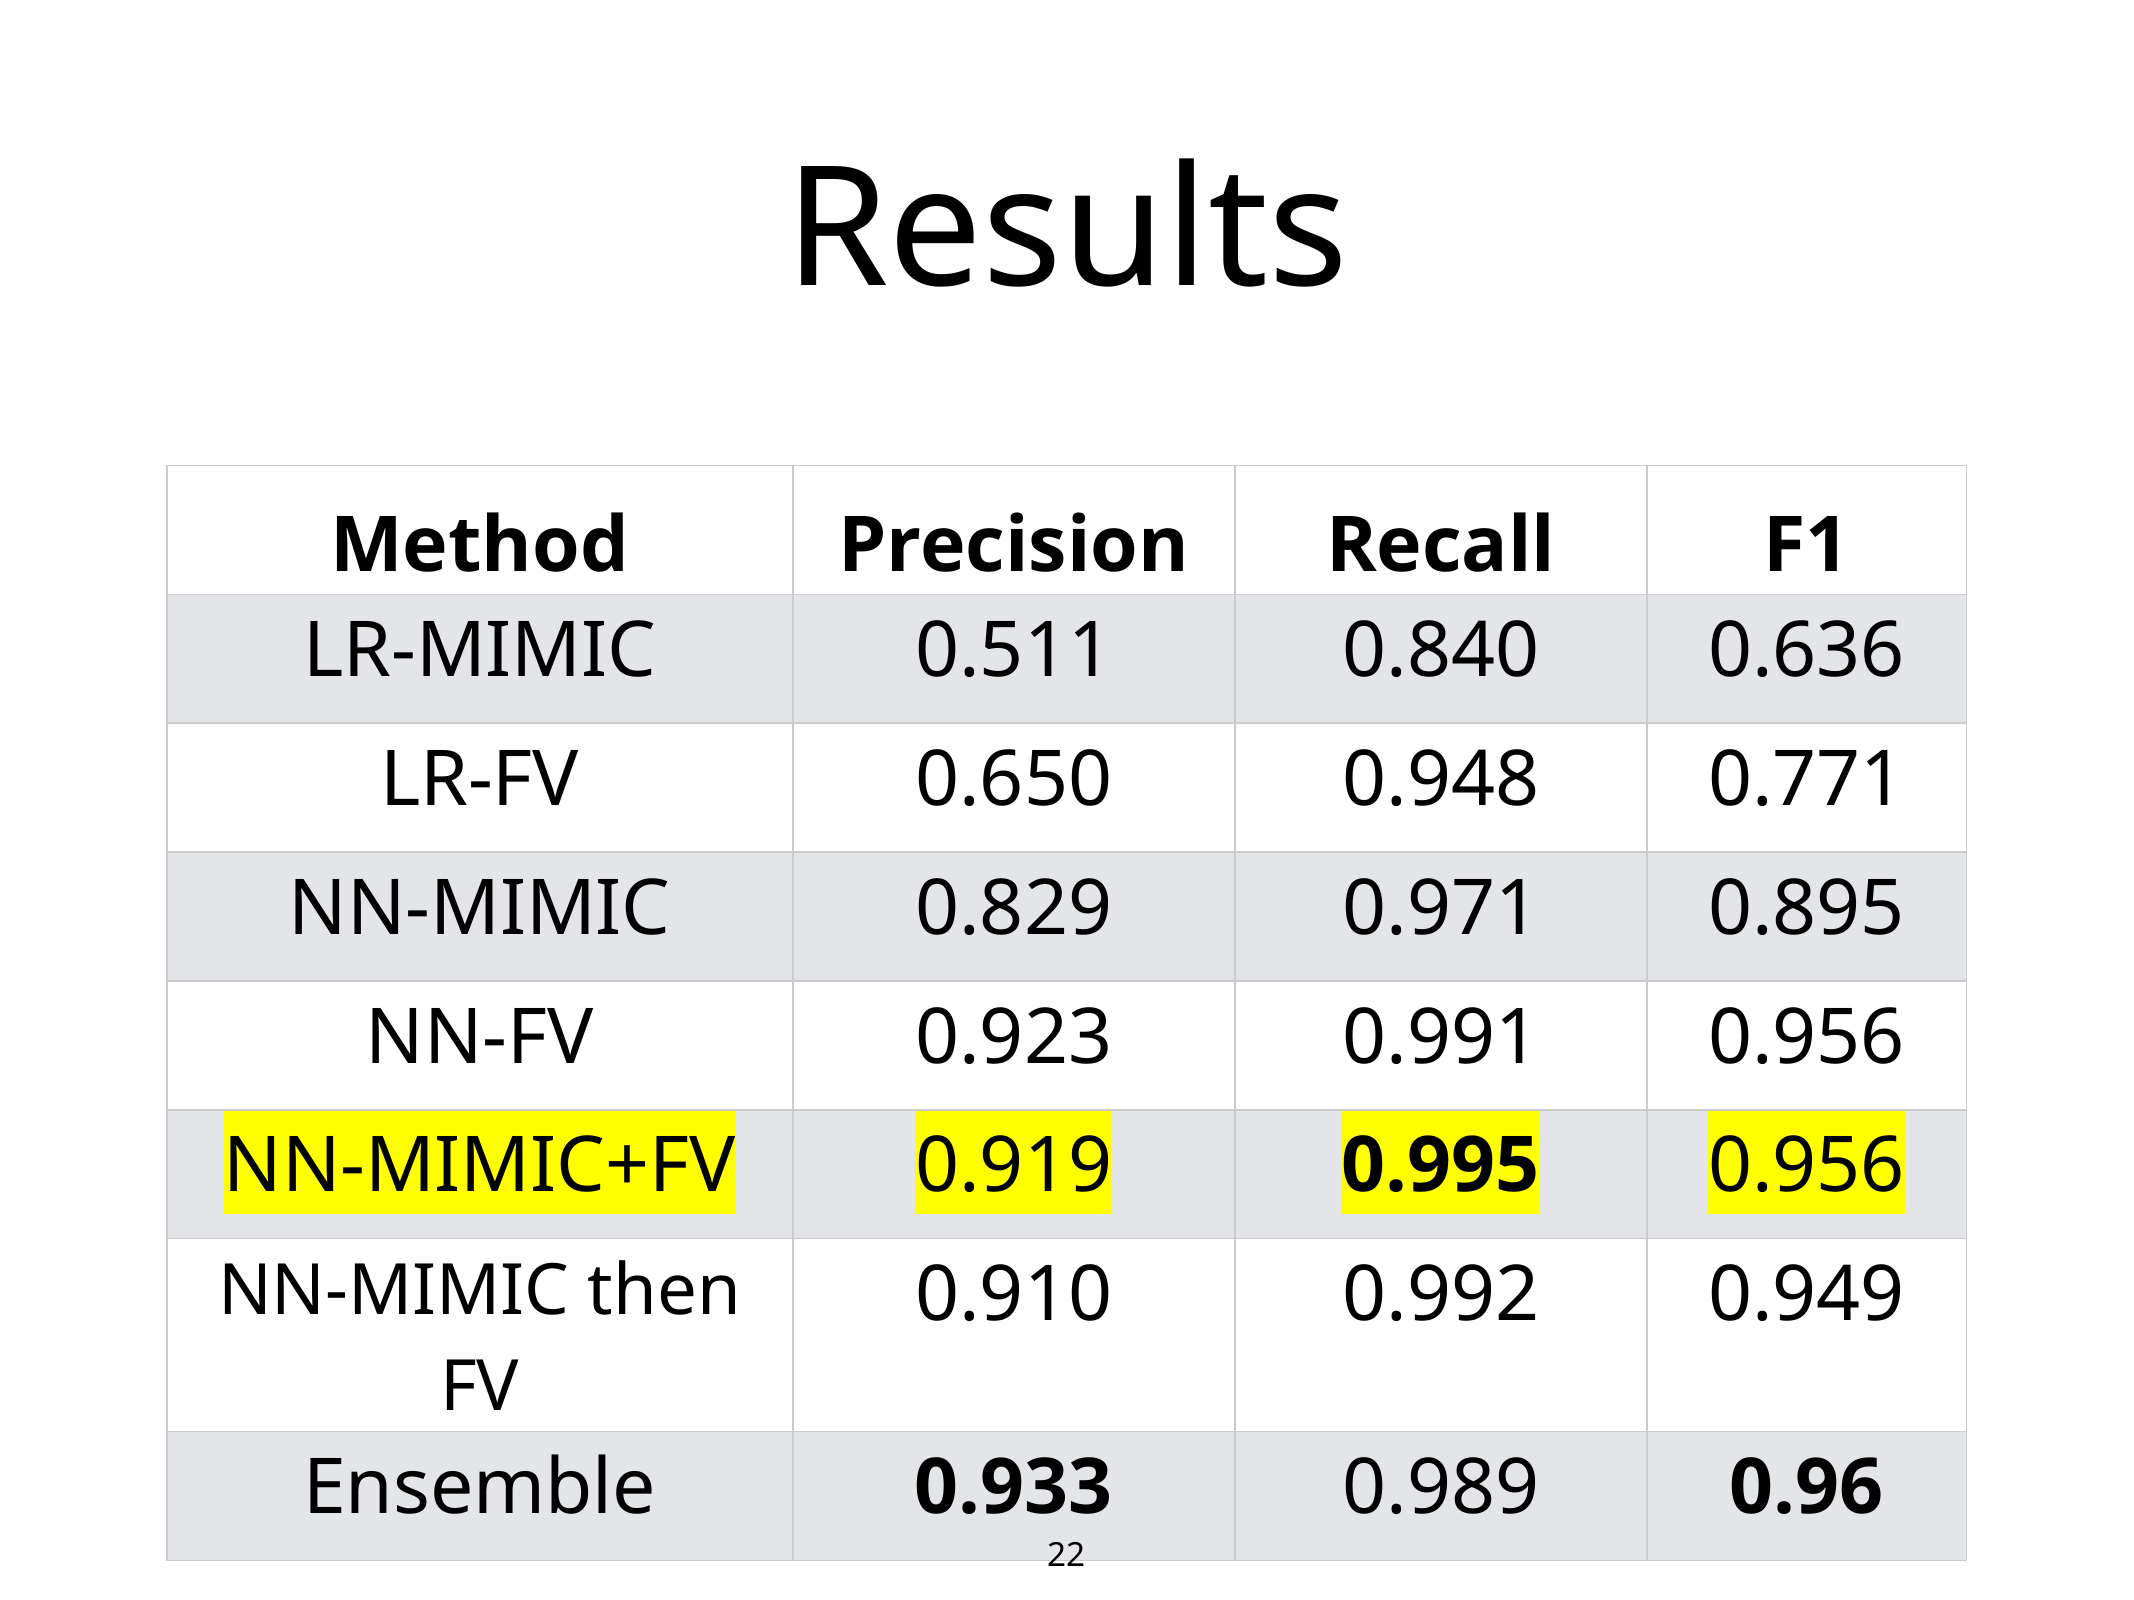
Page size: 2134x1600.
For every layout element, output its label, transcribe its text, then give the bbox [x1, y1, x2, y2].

table_cell 0.650 [794, 724, 1234, 851]
table_cell LR-FV [168, 724, 792, 851]
table_cell 0.919 [794, 1111, 1234, 1238]
table_cell NN-MIMIC then FV [168, 1239, 792, 1431]
title Results [155, 41, 1978, 397]
table_cell 0.511 [794, 595, 1234, 722]
table_cell 0.933 [794, 1432, 1234, 1560]
table_cell 0.895 [1648, 853, 1966, 980]
table_cell Ensemble [168, 1432, 792, 1560]
table_cell 0.948 [1236, 724, 1646, 851]
table_header Precision [794, 466, 1234, 594]
table_cell 0.840 [1236, 595, 1646, 722]
table_cell 0.923 [794, 982, 1234, 1109]
table_cell 0.995 [1236, 1111, 1646, 1238]
table_cell 0.829 [794, 853, 1234, 980]
table_cell 0.771 [1648, 724, 1966, 851]
table_cell LR-MIMIC [168, 595, 792, 722]
table_cell NN-MIMIC+FV [168, 1111, 792, 1238]
table_cell 0.971 [1236, 853, 1646, 980]
table_cell 0.96 [1648, 1432, 1966, 1560]
table_header F1 [1648, 466, 1966, 594]
table_cell 0.910 [794, 1239, 1234, 1431]
table_header Recall [1236, 466, 1646, 594]
slide_number 22 [1037, 1524, 1095, 1579]
table_cell 0.992 [1236, 1239, 1646, 1431]
table_cell 0.636 [1648, 595, 1966, 722]
table_cell 0.956 [1648, 1111, 1966, 1238]
table_cell NN-MIMIC [168, 853, 792, 980]
table_cell 0.989 [1236, 1432, 1646, 1560]
table_cell 0.956 [1648, 982, 1966, 1109]
table_cell 0.949 [1648, 1239, 1966, 1431]
table_header Method [168, 466, 792, 594]
table_cell NN-FV [168, 982, 792, 1109]
table_cell 0.991 [1236, 982, 1646, 1109]
